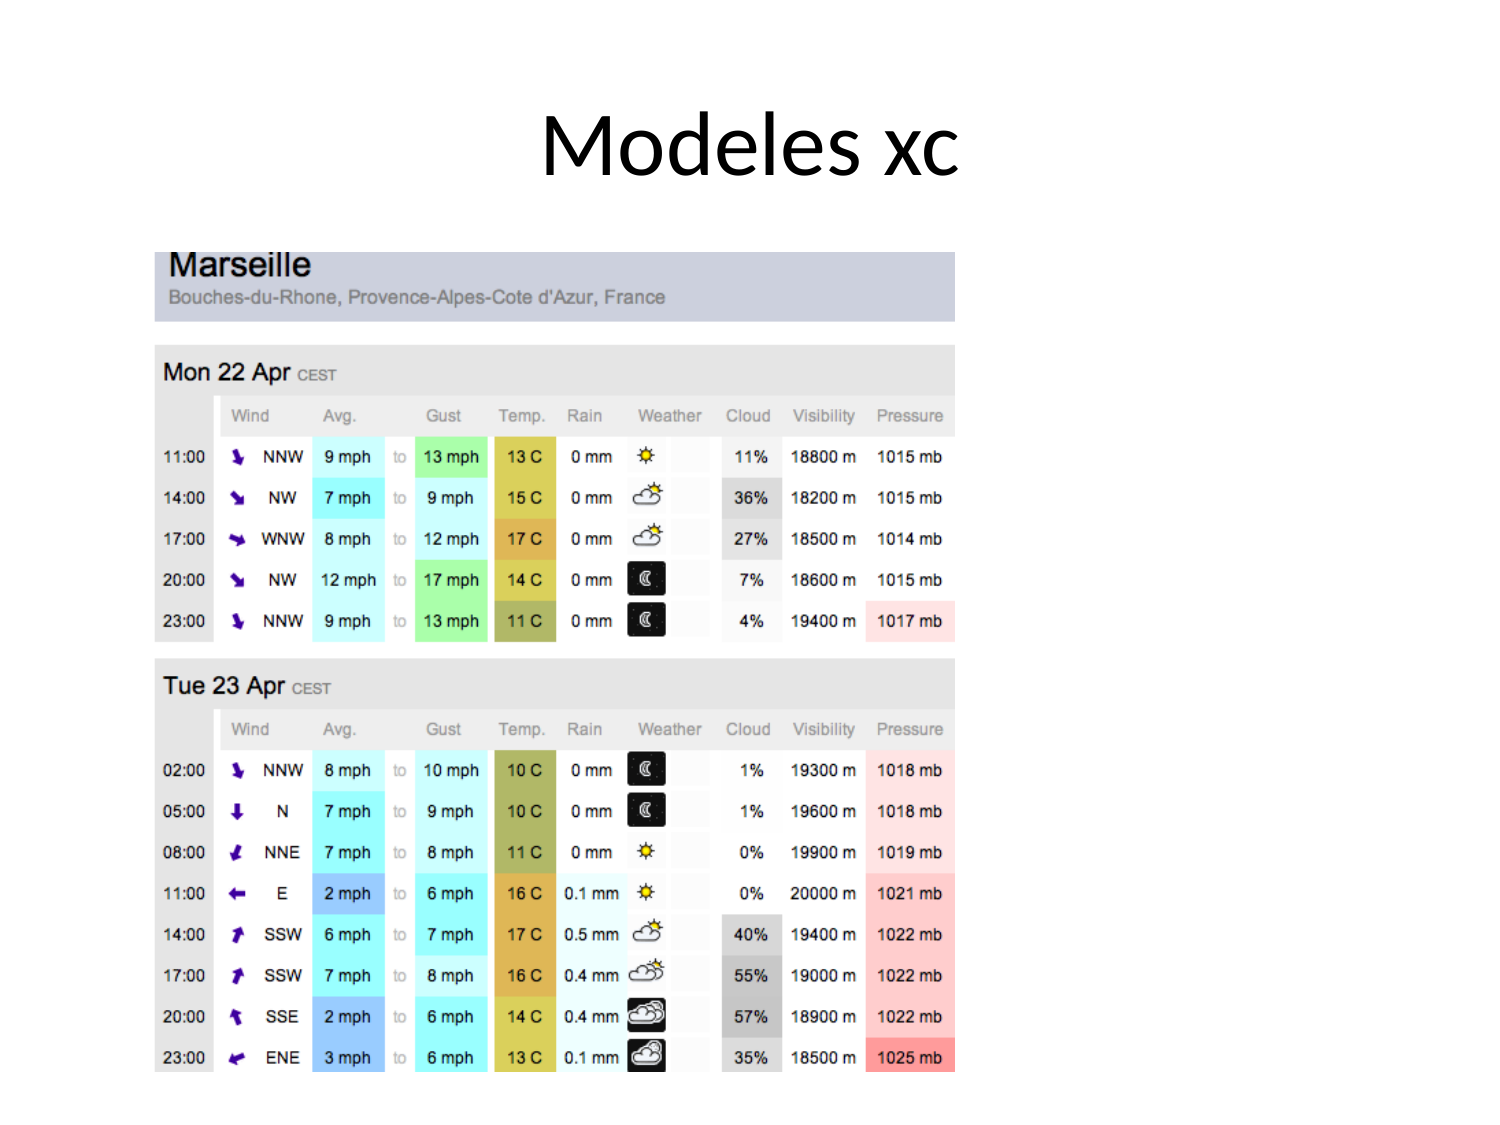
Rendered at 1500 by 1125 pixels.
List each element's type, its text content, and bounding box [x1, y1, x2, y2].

title Modeles xc [75, 45, 1425, 233]
picture [144, 251, 955, 1072]
